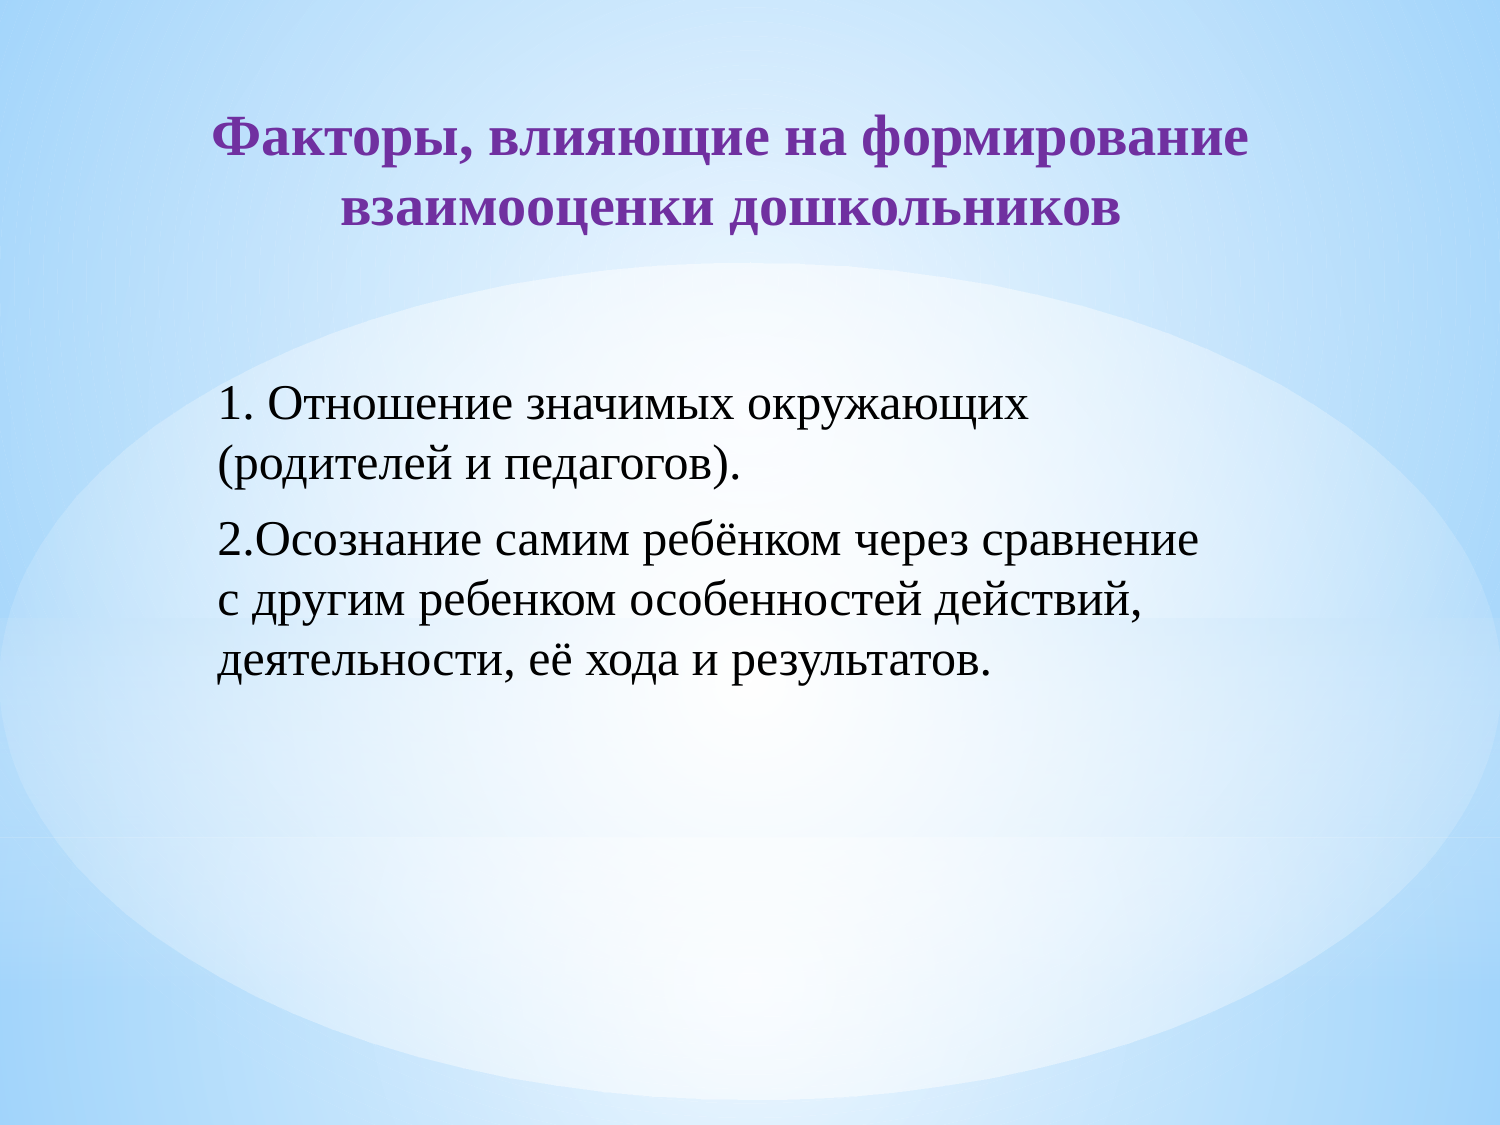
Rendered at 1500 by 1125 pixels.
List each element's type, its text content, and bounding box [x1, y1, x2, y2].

title Факторы, влияющие на формирование взаимооценки дошкольников [123, 90, 1338, 258]
list 1. Отношение значимых окружающих (родителей и педагогов). 2.Осознание самим ребёнком через сравнение с другим ребенком особенностей действий, деятельности, её хода и результатов. [194, 361, 1245, 932]
